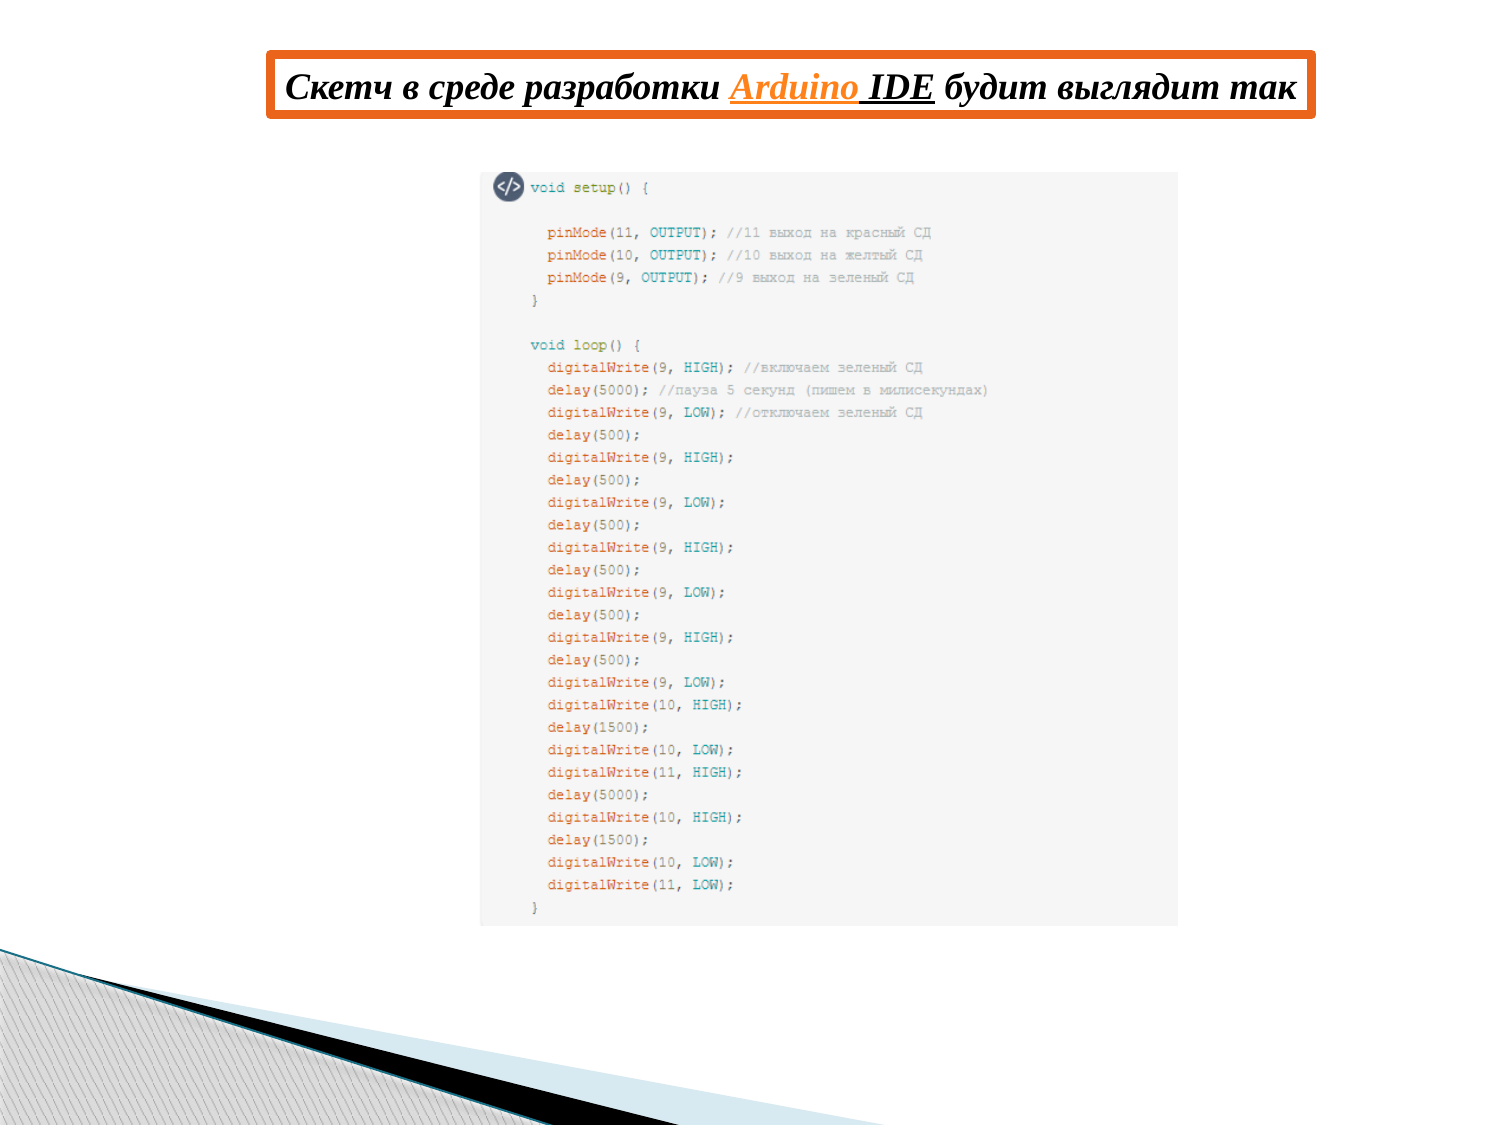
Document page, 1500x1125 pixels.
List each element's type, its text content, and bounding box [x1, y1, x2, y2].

text_box Скетч в среде разработки Arduino IDE будит выглядит так [266, 50, 1316, 119]
picture [477, 172, 1178, 926]
